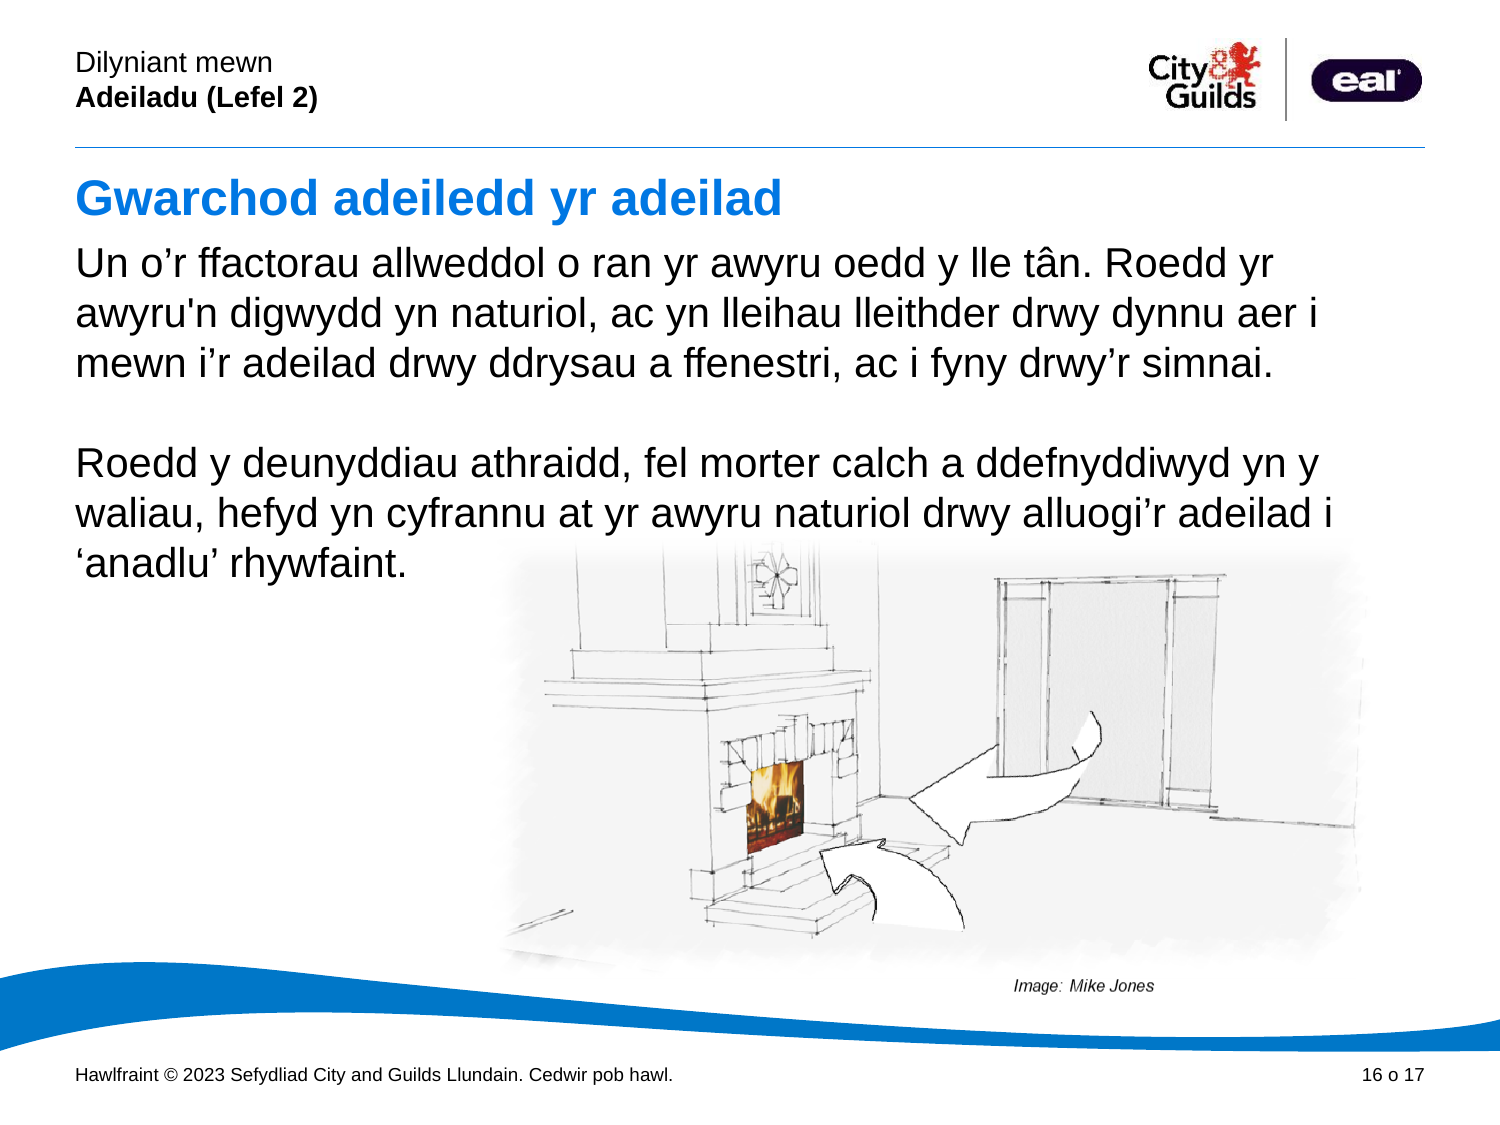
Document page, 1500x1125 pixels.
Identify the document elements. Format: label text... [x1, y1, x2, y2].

picture [1149, 38, 1422, 121]
text_box Un o’r ffactorau allweddol o ran yr awyru oedd y lle tân. Roedd yr awyru'n digwydd yn naturiol, ac yn lleihau lleithder drwy dynnu aer i mewn i’r adeilad drwy ddrysau a ffenestri, ac i fyny drwy’r simnai. Roedd y deunyddiau athraidd, fel morter calch a ddefnyddiwyd yn y waliau, hefyd yn cyfrannu at yr awyru naturiol drwy alluogi’r adeilad i ‘anadlu’ rhywfaint. [60, 228, 1429, 593]
title Gwarchod adeiledd yr adeilad [74, 165, 1426, 229]
picture [489, 538, 1382, 1007]
